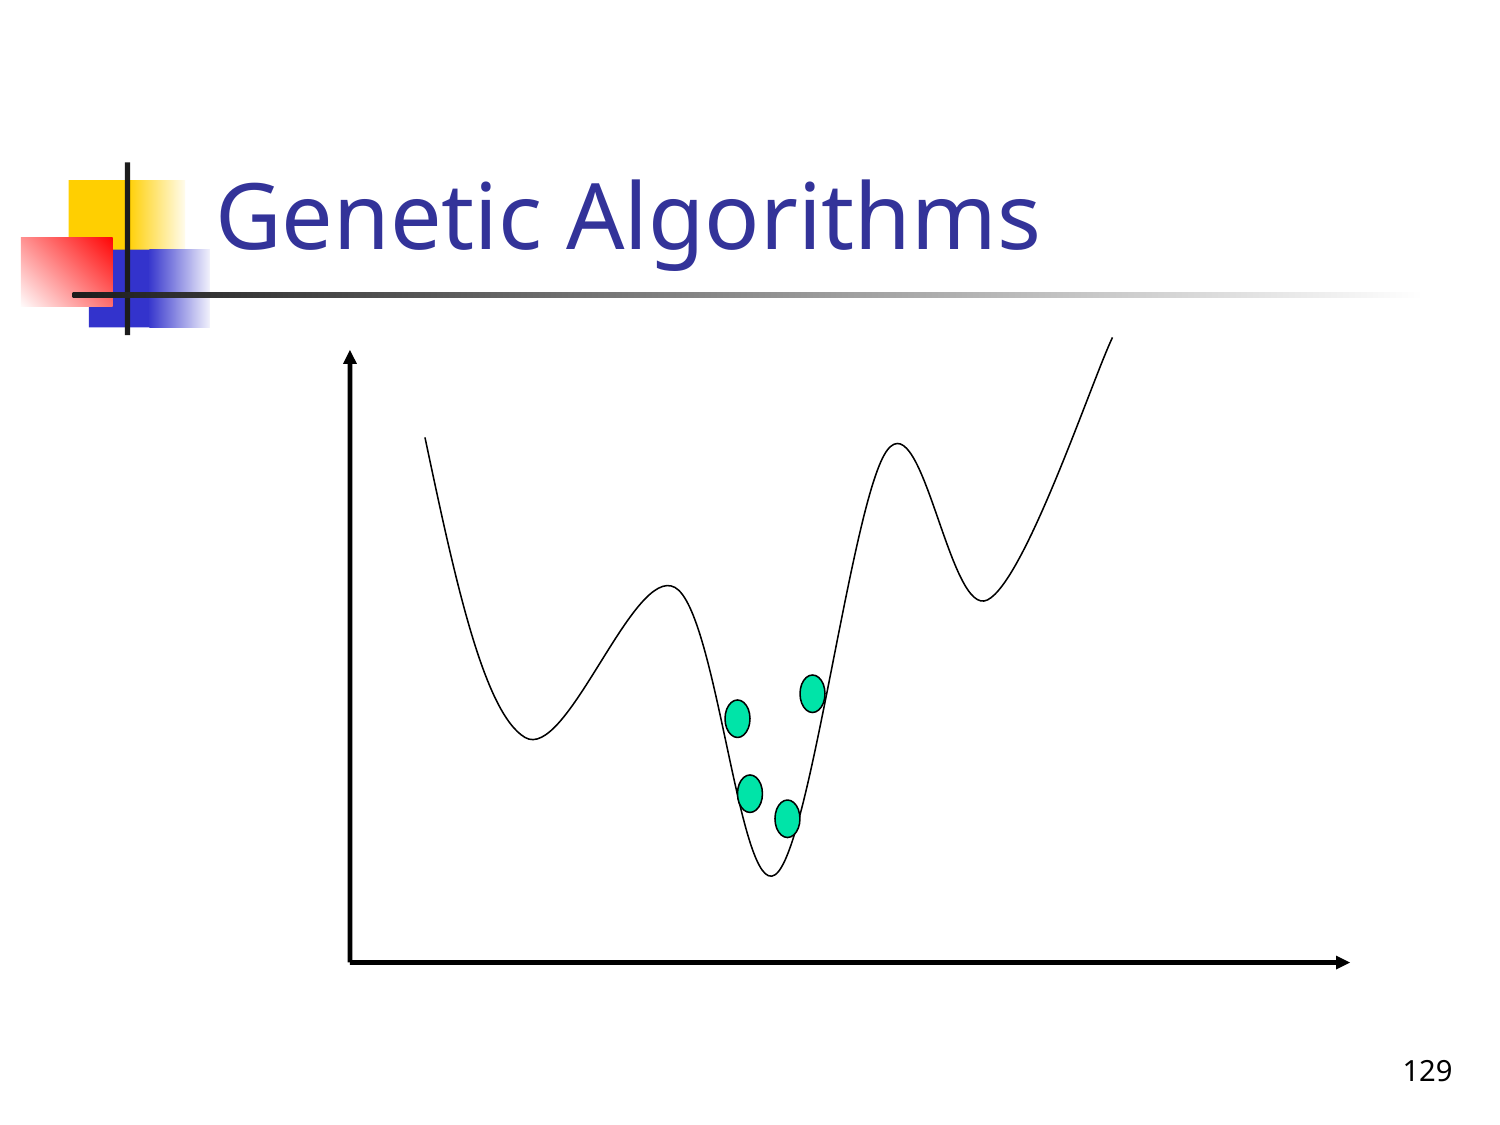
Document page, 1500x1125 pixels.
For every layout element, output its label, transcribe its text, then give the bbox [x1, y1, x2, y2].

text_box [343, 349, 357, 962]
text_box [725, 699, 751, 738]
text_box [800, 675, 826, 713]
text_box [424, 337, 1113, 877]
text_box [737, 774, 763, 813]
slide_number 129 [1154, 1023, 1468, 1100]
text_box [349, 956, 1351, 969]
title Genetic Algorithms [199, 140, 1479, 276]
text_box [774, 800, 800, 838]
